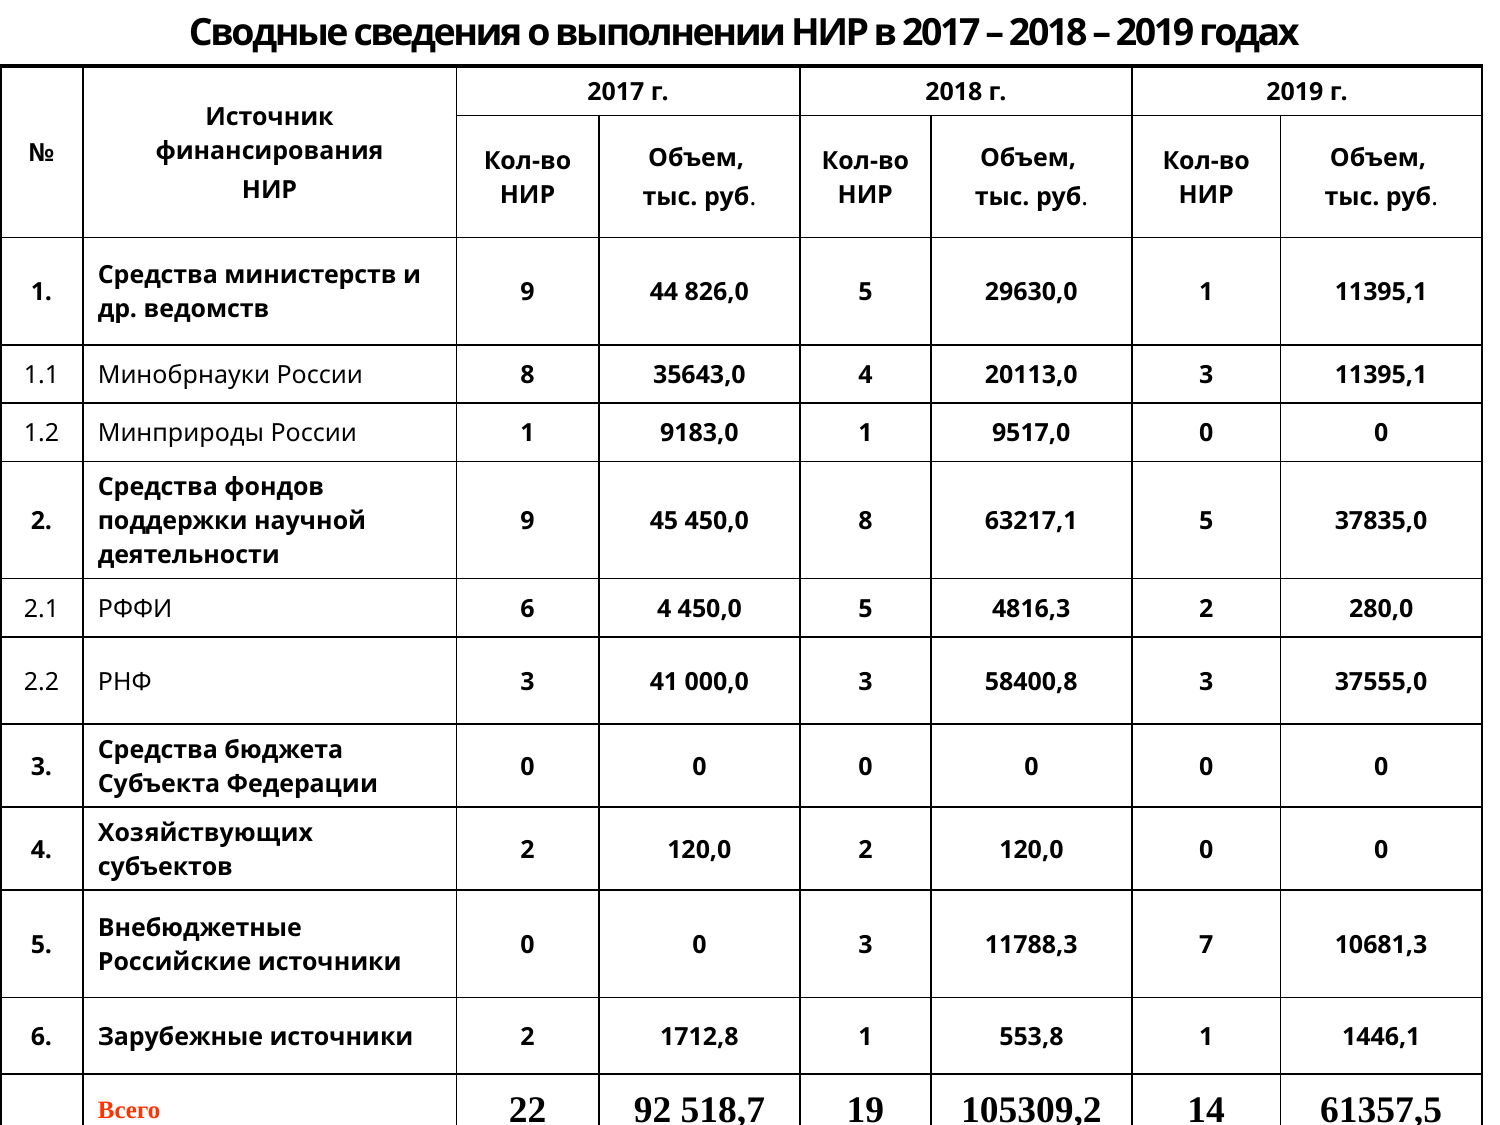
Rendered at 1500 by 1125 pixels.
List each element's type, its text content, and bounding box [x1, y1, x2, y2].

table_cell Кол-во НИР [801, 116, 930, 237]
table_cell 5 [801, 238, 930, 344]
table_cell 5 [801, 579, 930, 636]
table_cell 0 [1133, 808, 1280, 889]
table_cell Средства бюджета Субъекта Федерации [84, 725, 456, 806]
table_cell 0 [1281, 725, 1481, 806]
table_cell Объем, тыс. руб. [932, 116, 1131, 237]
table_cell 29630,0 [932, 238, 1131, 344]
table_cell 1446,1 [1281, 998, 1481, 1073]
table_cell РФФИ [84, 579, 456, 636]
table_header 2018 г. [801, 68, 1131, 115]
table_cell 105309,2 [932, 1075, 1131, 1125]
table_header № [2, 68, 82, 237]
table_cell 2 [457, 808, 598, 889]
table_cell 11395,1 [1281, 238, 1481, 344]
table_cell 45 450,0 [600, 462, 799, 578]
table_cell 0 [801, 725, 930, 806]
table_cell 2 [1133, 579, 1280, 636]
table_cell 61357,5 [1281, 1075, 1481, 1125]
table_cell 11395,1 [1281, 346, 1481, 402]
table_header Источник финансирования НИР [84, 68, 456, 237]
table_cell 2 [801, 808, 930, 889]
table_cell 4 450,0 [600, 579, 799, 636]
table_cell 41 000,0 [600, 638, 799, 723]
table_cell 5. [2, 891, 82, 997]
table_cell Средства фондов поддержки научной деятельности [84, 462, 456, 578]
table_cell Кол-во НИР [1133, 116, 1280, 237]
table_cell Всего [84, 1075, 456, 1125]
table_cell 1712,8 [600, 998, 799, 1073]
table_cell 0 [1133, 404, 1280, 461]
table_cell 3 [457, 638, 598, 723]
table_cell 0 [1281, 808, 1481, 889]
table_cell 35643,0 [600, 346, 799, 402]
table_cell 9 [457, 462, 598, 578]
table_cell Минприроды России [84, 404, 456, 461]
table_cell 22 [457, 1075, 598, 1125]
table_cell 120,0 [932, 808, 1131, 889]
table_cell 19 [801, 1075, 930, 1125]
table_cell 2.2 [2, 638, 82, 723]
table_cell Средства министерств и др. ведомств [84, 238, 456, 344]
table_cell 4816,3 [932, 579, 1131, 636]
table_cell 0 [600, 725, 799, 806]
table_cell 2. [2, 462, 82, 578]
table_header 2017 г. [457, 68, 799, 115]
table_cell 1.2 [2, 404, 82, 461]
table_cell 20113,0 [932, 346, 1131, 402]
table_cell 9517,0 [932, 404, 1131, 461]
table_header 2019 г. [1133, 68, 1481, 115]
table_cell 3 [801, 638, 930, 723]
table_cell 1 [801, 404, 930, 461]
table_cell 37555,0 [1281, 638, 1481, 723]
table_cell 10681,3 [1281, 891, 1481, 997]
table_cell Минобрнауки России [84, 346, 456, 402]
table_cell 8 [801, 462, 930, 578]
table_cell 1 [801, 998, 930, 1073]
table_cell 1 [457, 404, 598, 461]
table_cell 9183,0 [600, 404, 799, 461]
table_cell 8 [457, 346, 598, 402]
table_cell 63217,1 [932, 462, 1131, 578]
table_cell 0 [1133, 725, 1280, 806]
table_cell 280,0 [1281, 579, 1481, 636]
table_cell 58400,8 [932, 638, 1131, 723]
table_cell Хозяйствующих субъектов [84, 808, 456, 889]
table_cell Объем, тыс. руб. [1281, 116, 1481, 237]
table_cell 6. [2, 998, 82, 1073]
table_cell 4 [801, 346, 930, 402]
table_cell 3 [1133, 638, 1280, 723]
table_cell [2, 1075, 82, 1125]
table_cell 11788,3 [932, 891, 1131, 997]
table_cell 3 [801, 891, 930, 997]
table_cell 37835,0 [1281, 462, 1481, 578]
table_cell 2.1 [2, 579, 82, 636]
table_cell 2 [457, 998, 598, 1073]
table_cell 4. [2, 808, 82, 889]
table_cell 0 [932, 725, 1131, 806]
table_cell 3 [1133, 346, 1280, 402]
table_cell Внебюджетные Российские источники [84, 891, 456, 997]
table_cell Кол-во НИР [457, 116, 598, 237]
table_cell 92 518,7 [600, 1075, 799, 1125]
table_cell 9 [457, 238, 598, 344]
title Сводные сведения о выполнении НИР в 2017 – 2018 – 2019 годах [76, 0, 1412, 64]
table_cell 120,0 [600, 808, 799, 889]
table_cell 44 826,0 [600, 238, 799, 344]
table_cell 6 [457, 579, 598, 636]
table_cell 5 [1133, 462, 1280, 578]
table_cell 0 [457, 725, 598, 806]
table_cell Объем, тыс. руб. [600, 116, 799, 237]
table_cell 0 [457, 891, 598, 997]
table_cell 1 [1133, 238, 1280, 344]
table_cell 1. [2, 238, 82, 344]
table_cell 3. [2, 725, 82, 806]
table_cell 1 [1133, 998, 1280, 1073]
table_cell 0 [600, 891, 799, 997]
table_cell 0 [1281, 404, 1481, 461]
table_cell 14 [1133, 1075, 1280, 1125]
table_cell РНФ [84, 638, 456, 723]
table_cell Зарубежные источники [84, 998, 456, 1073]
table_cell 7 [1133, 891, 1280, 997]
table_cell 553,8 [932, 998, 1131, 1073]
table_cell 1.1 [2, 346, 82, 402]
